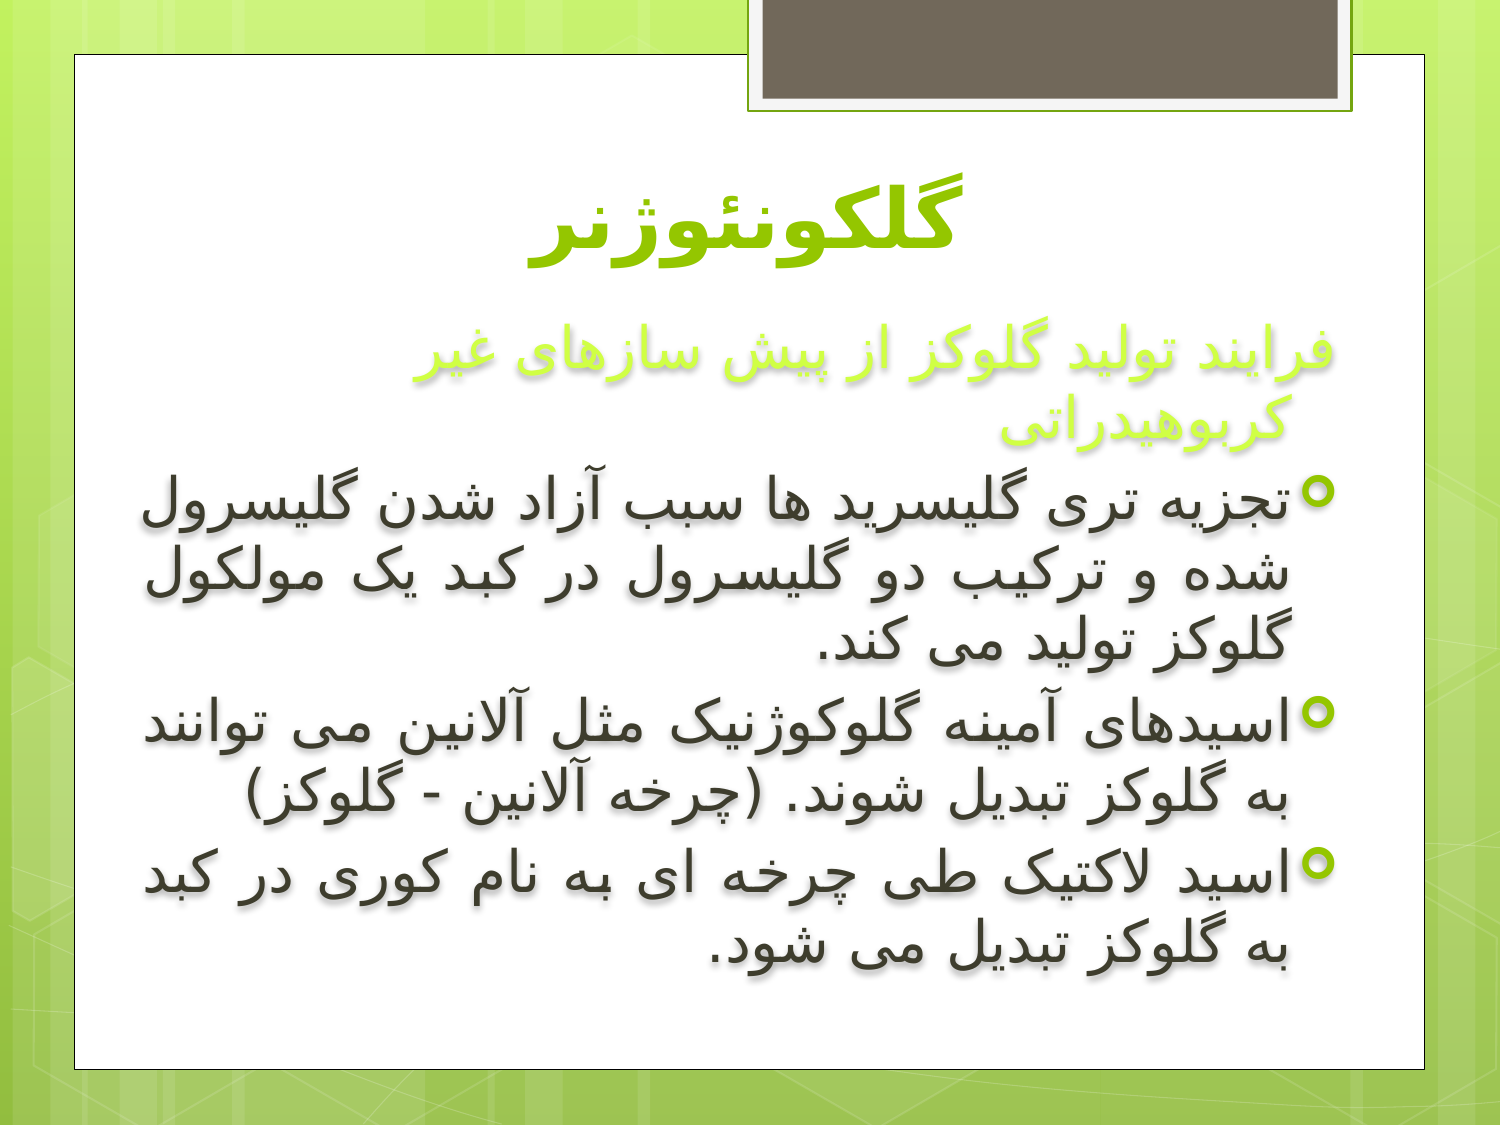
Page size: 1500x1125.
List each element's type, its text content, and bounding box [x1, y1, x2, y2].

title گلکونئوژنر [171, 137, 1324, 274]
list فرایند تولید گلوکز از پیش سازهای غیر کربوهیدراتی تجزیه تری گلیسرید ها سبب آزاد شدن گلیسرول شده و ترکیب دو گلیسرول در کبد یک مولکول گلوکز تولید می کند. اسیدهای آمینه گلوکوژنیک مثل آلانین می توانند به گلوکز تبدیل شوند. (چرخه آلانین - گلوکز) اسید لاکتیک طی چرخه ای به نام کوری در کبد به گلوکز تبدیل می شود. [123, 302, 1365, 1024]
